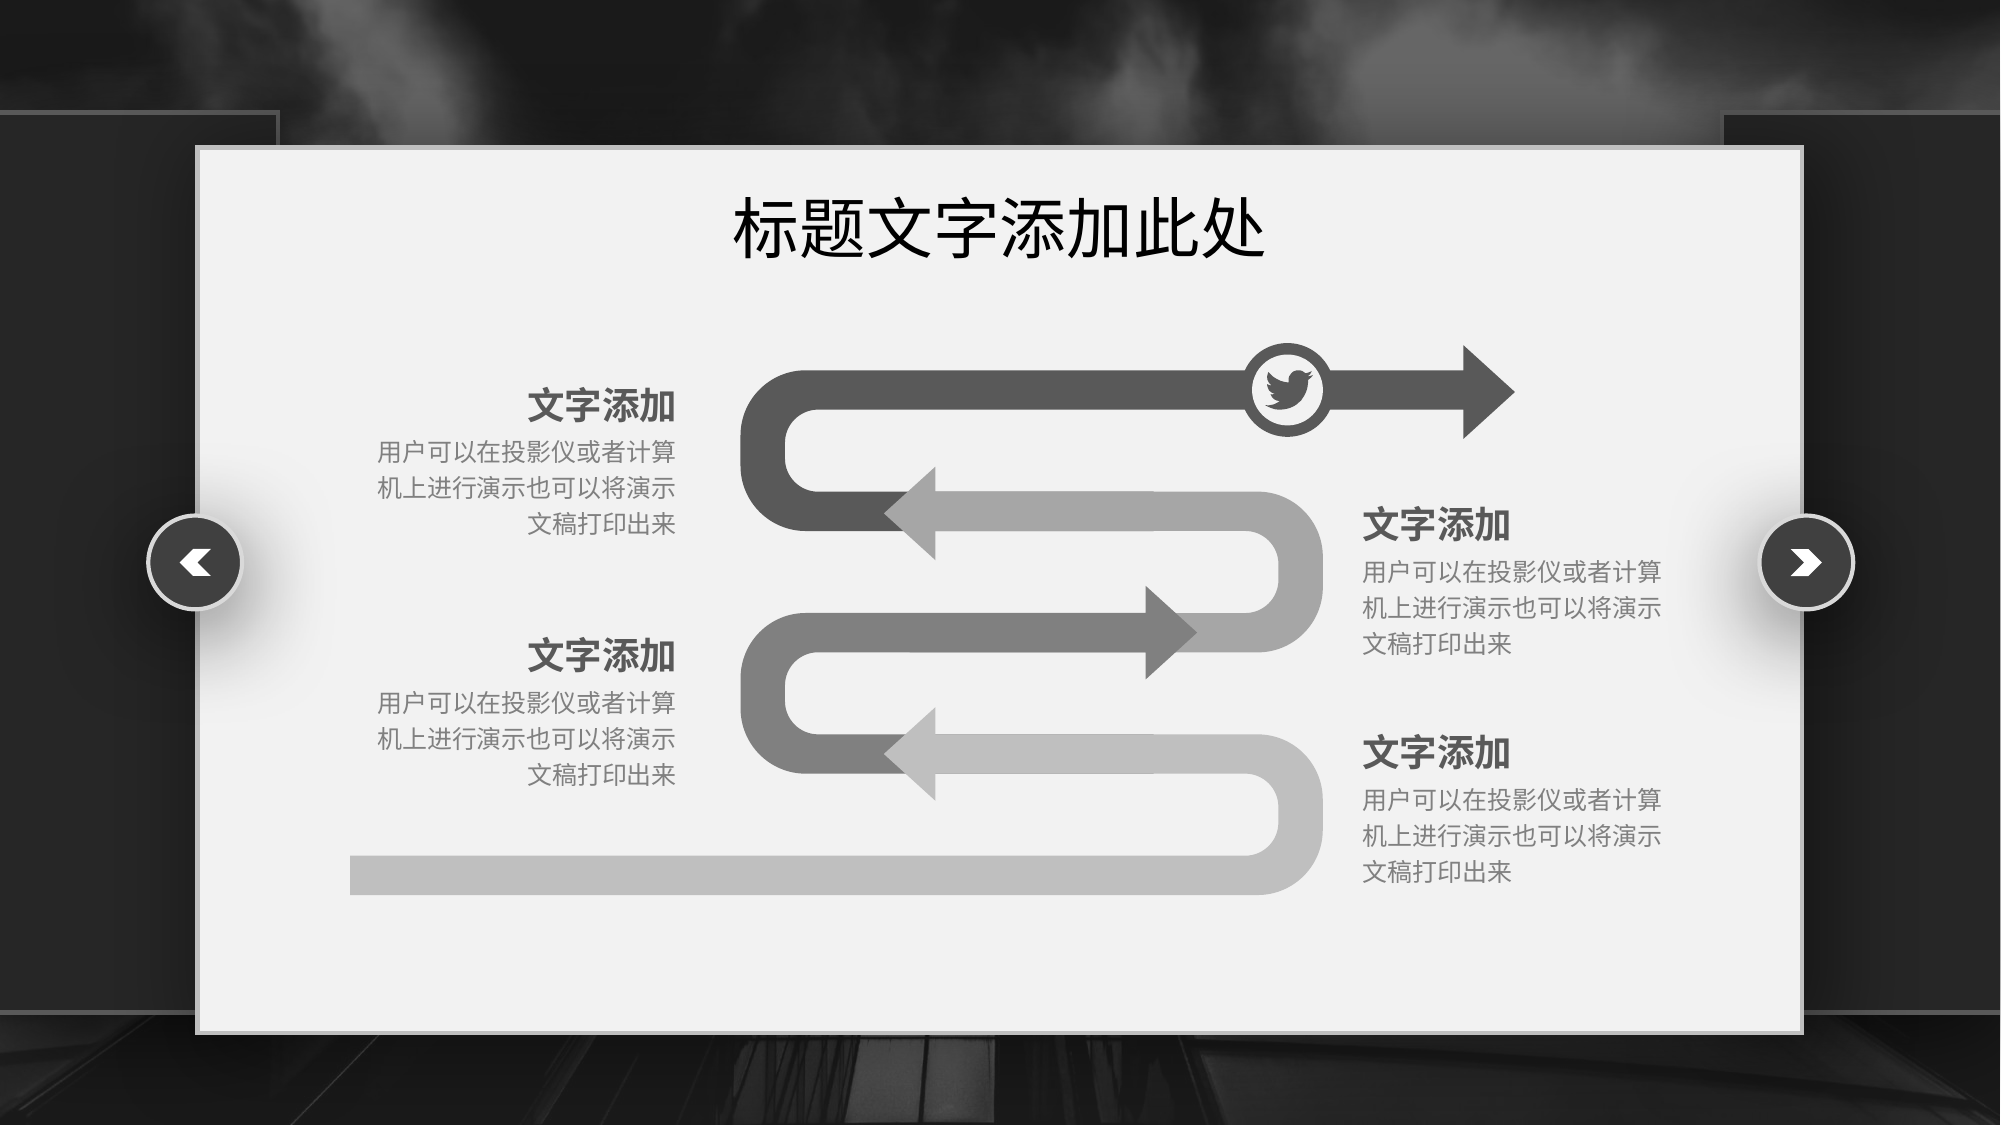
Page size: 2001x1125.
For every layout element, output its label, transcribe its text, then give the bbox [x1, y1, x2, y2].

text_box [349, 704, 1324, 897]
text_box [324, 365, 692, 548]
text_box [1347, 713, 1716, 896]
text_box [882, 464, 1324, 654]
text_box 标题文字添加此处 [718, 179, 1282, 274]
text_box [1347, 485, 1716, 668]
text_box [1335, 342, 1517, 442]
text_box [739, 583, 1199, 775]
text_box [739, 369, 1240, 533]
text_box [1240, 343, 1335, 437]
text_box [324, 616, 692, 799]
